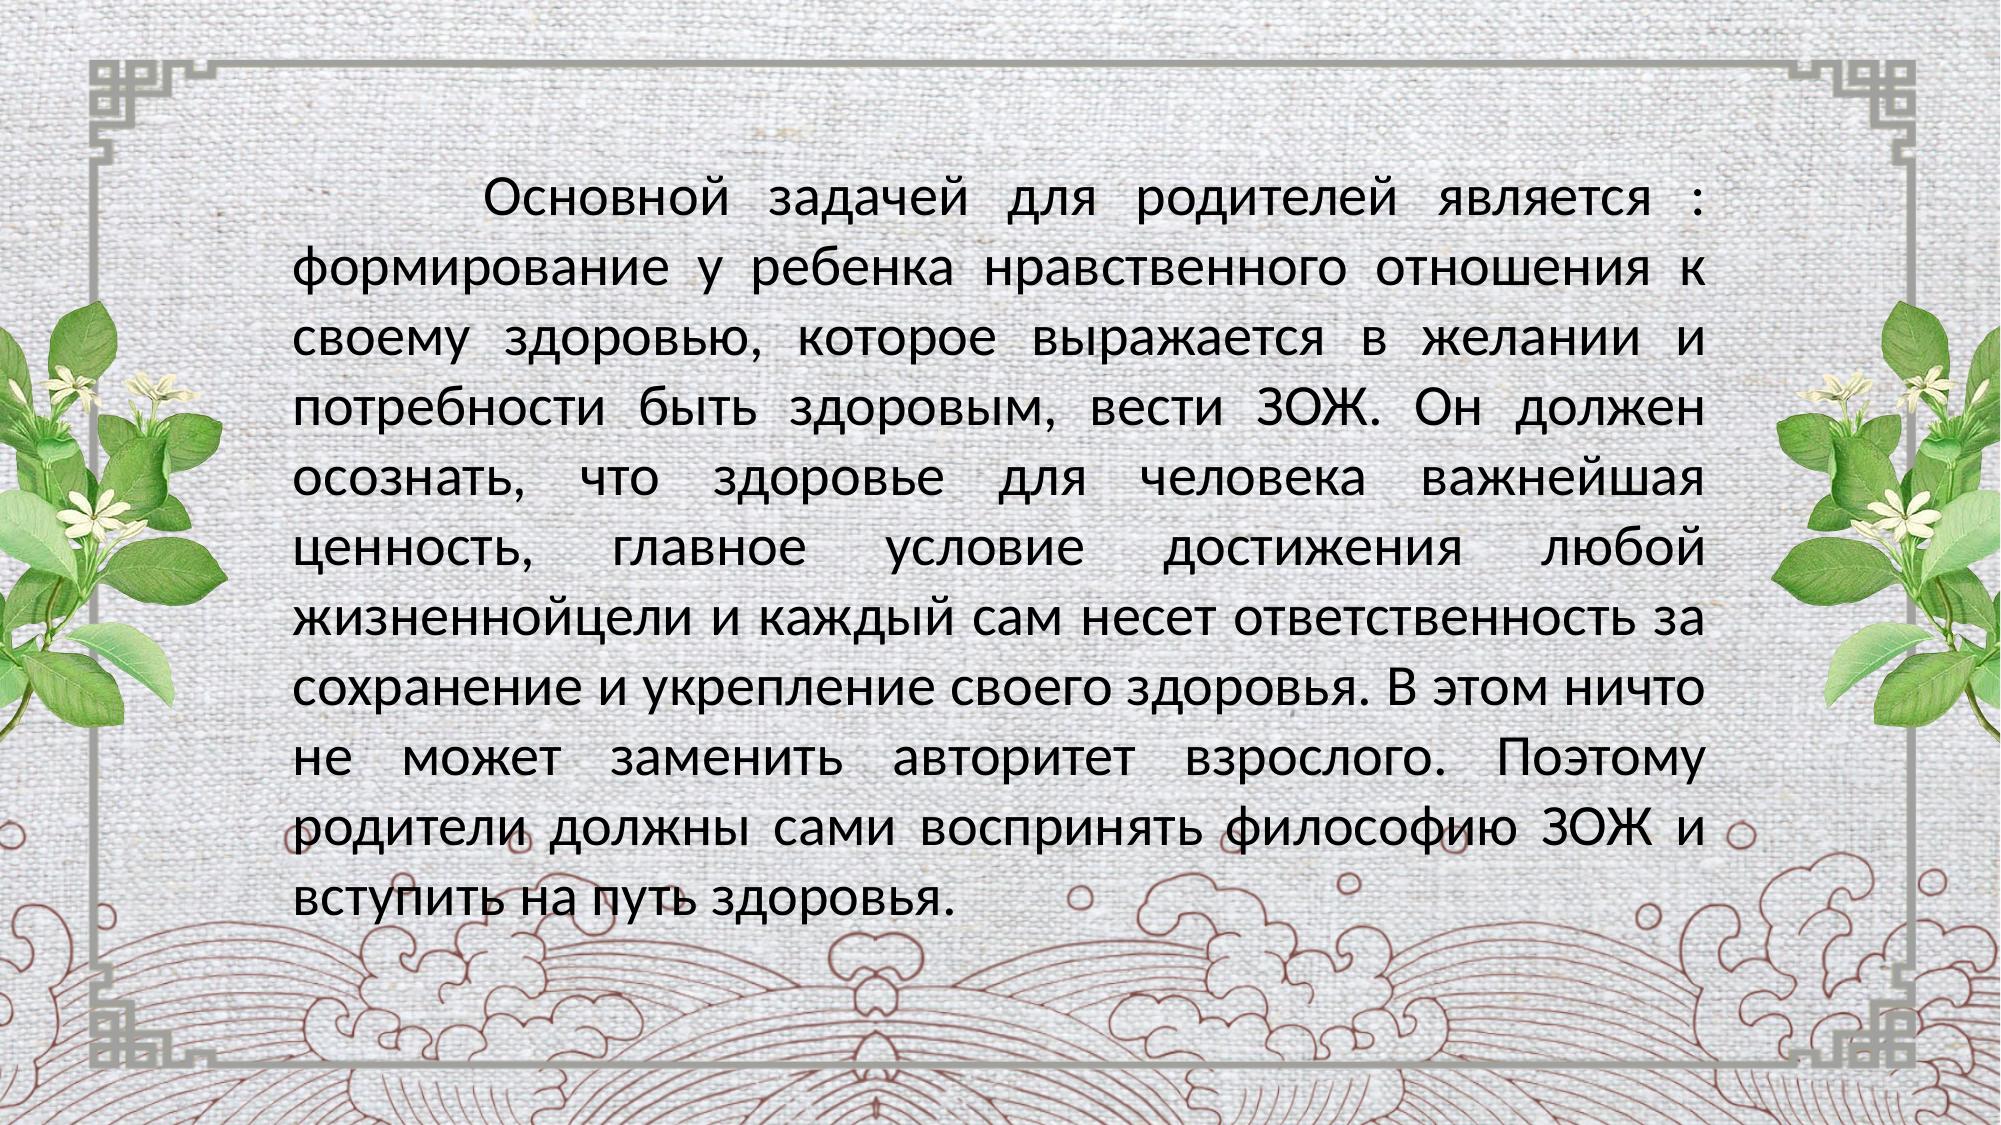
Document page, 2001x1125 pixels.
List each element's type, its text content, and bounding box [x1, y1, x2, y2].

picture [0, 0, 2001, 1125]
text_box Основной задачей для родителей является : формирование у ребенка нравственного отношения к своему здоровью, которое выражается в желании и потребности быть здоровым, вести ЗОЖ. Он должен осознать, что здоровье для человека важнейшая ценность, главное условие достижения любой жизненнойцели и каждый сам несет ответственность за сохранение и укрепление своего здоровья. В этом ничто не может заменить авторитет взрослого. Поэтому родители должны сами воспринять философию ЗОЖ и вступить на путь здоровья. [278, 149, 1722, 935]
